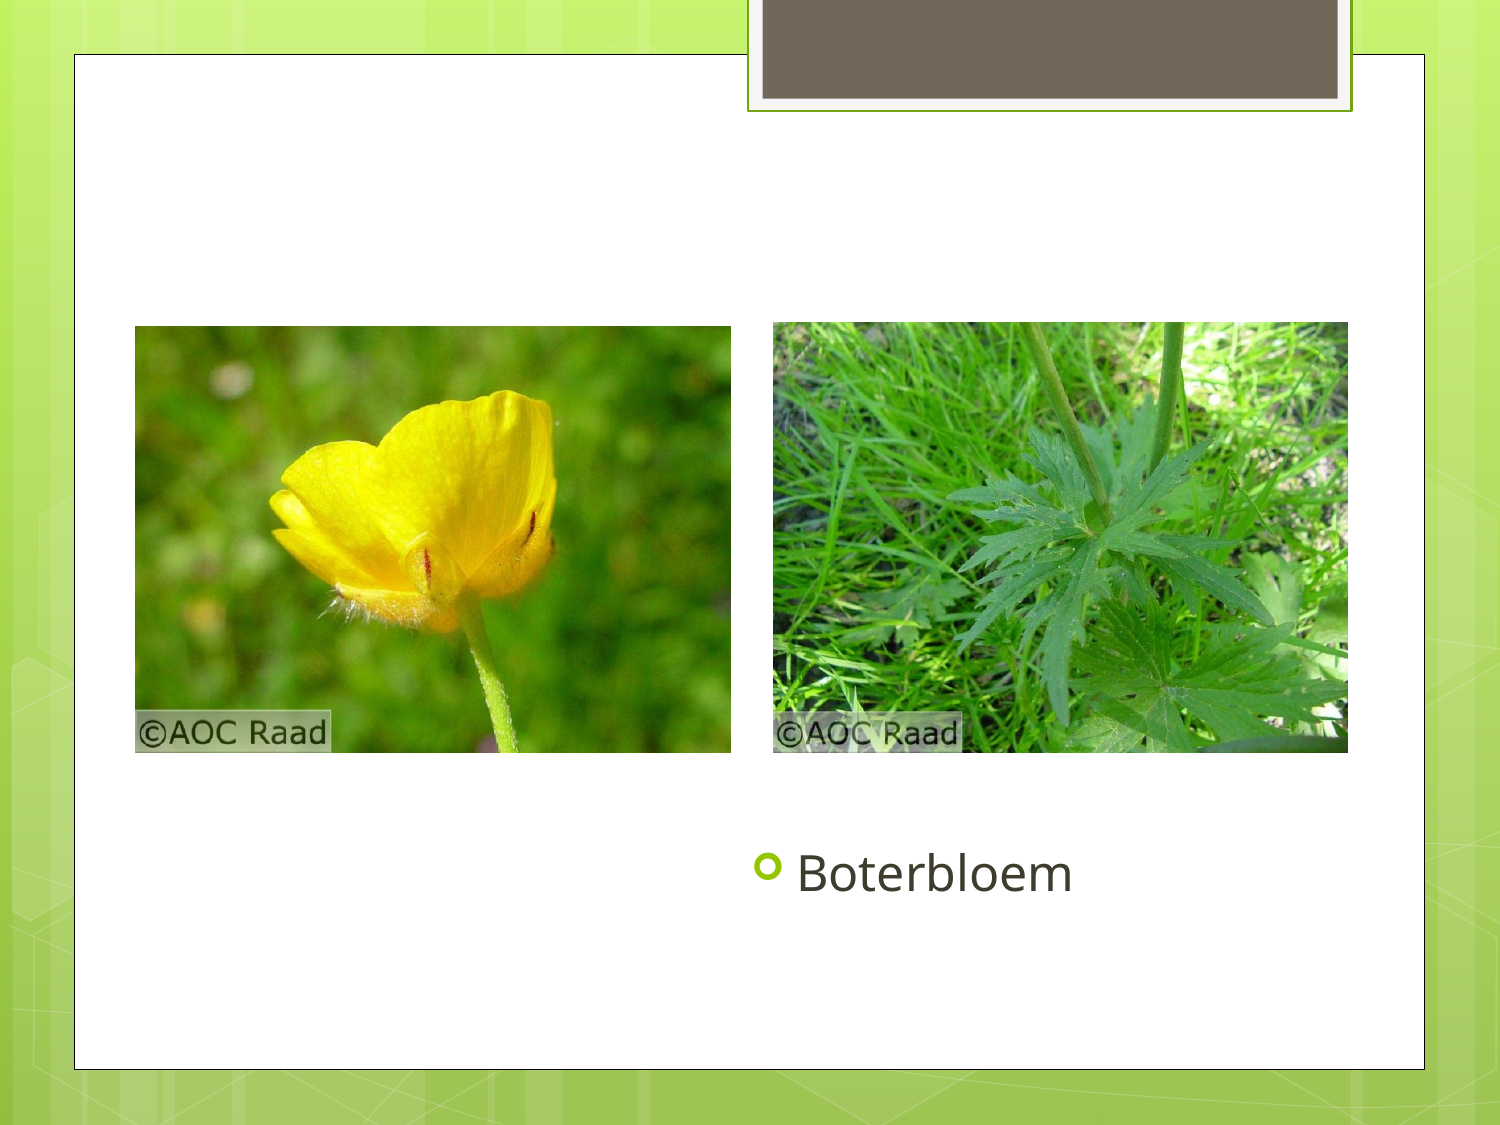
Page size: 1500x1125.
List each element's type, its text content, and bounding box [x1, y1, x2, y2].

picture [135, 326, 731, 754]
list Boterbloem [724, 834, 1317, 1004]
picture [773, 321, 1349, 754]
